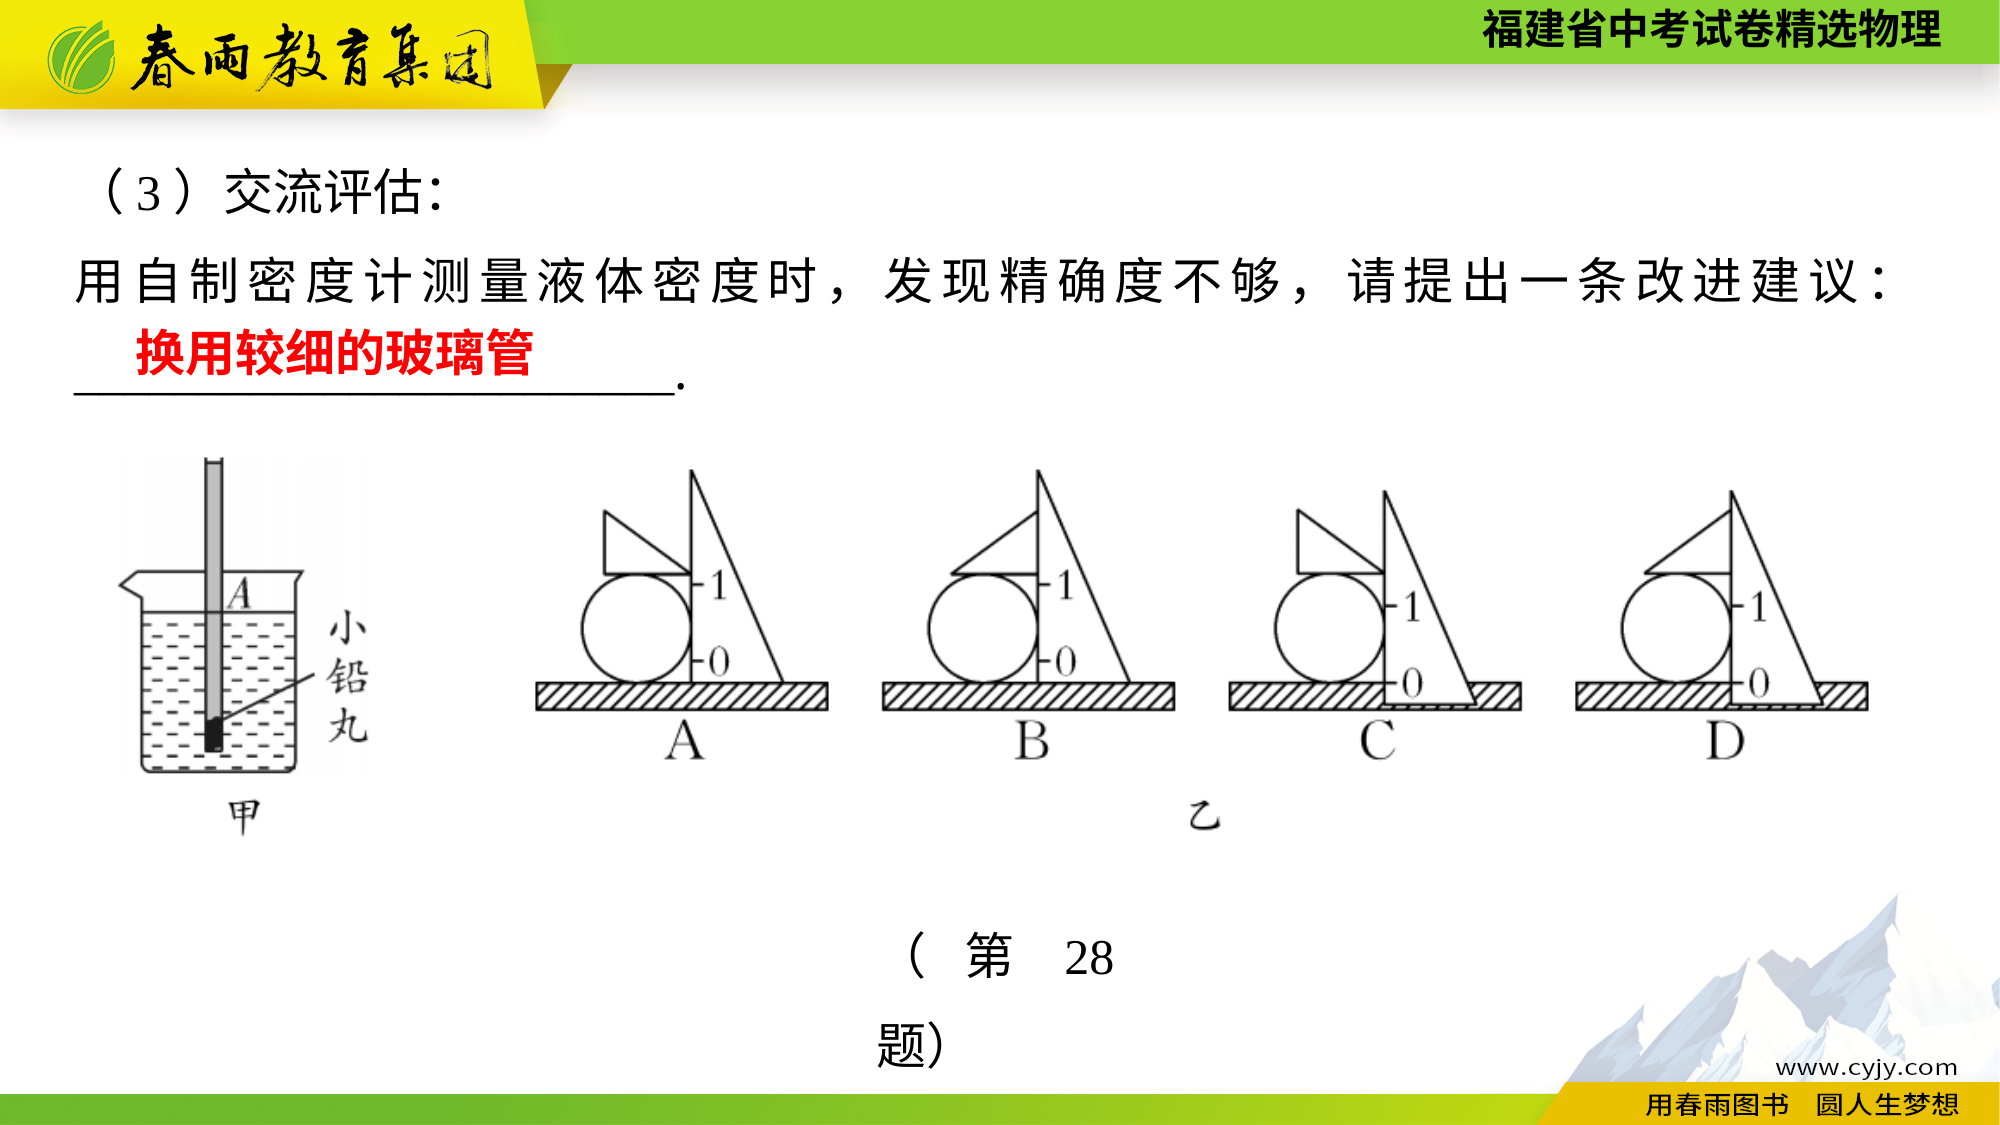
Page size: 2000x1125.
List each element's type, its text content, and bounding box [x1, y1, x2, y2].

text_box （第28题） [861, 886, 1142, 992]
text_box 换用较细的玻璃管 [70, 314, 601, 390]
picture [0, 0, 2000, 1125]
list （3）交流评估： 用自制密度计测量液体密度时，发现精确度不够，请提出一条改进建议：________________________. [59, 122, 1944, 399]
